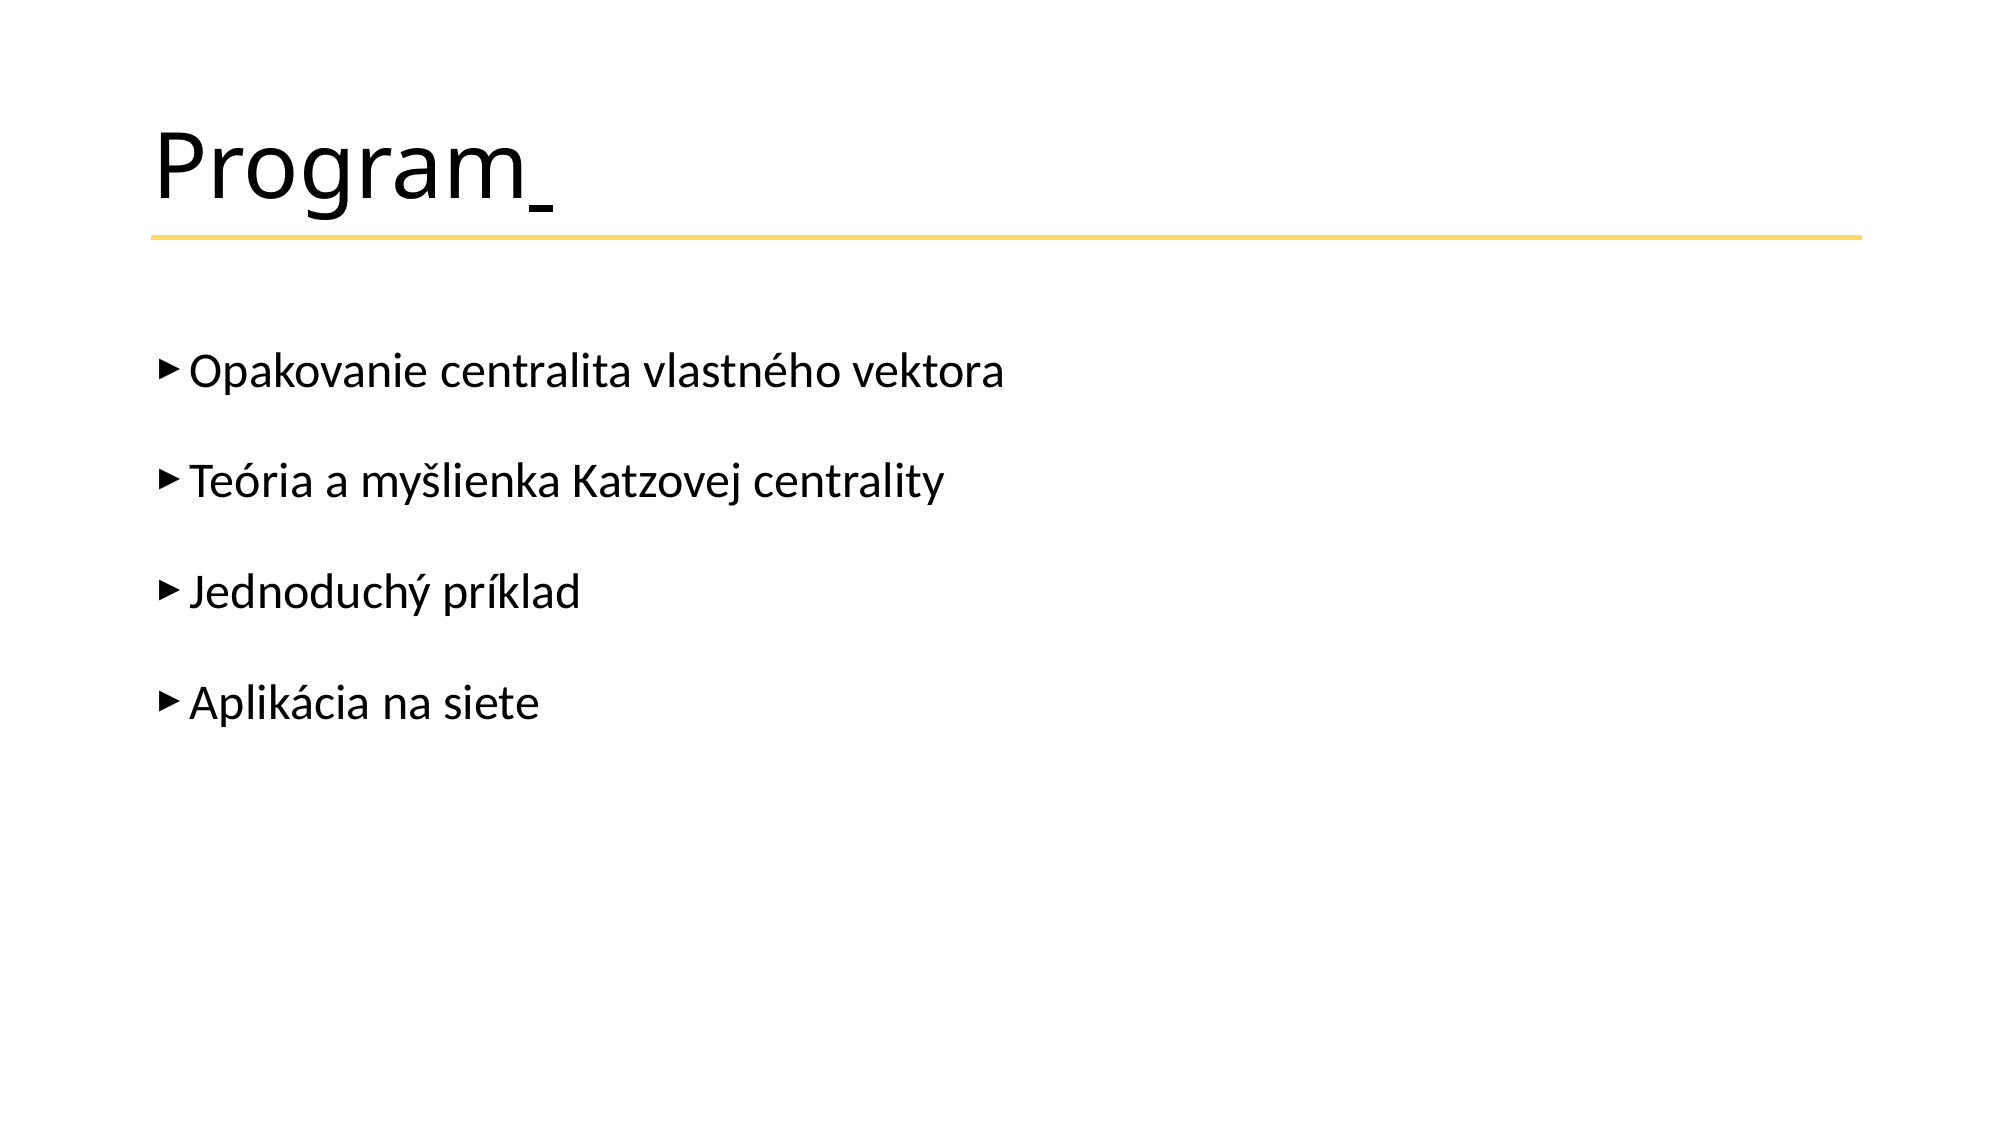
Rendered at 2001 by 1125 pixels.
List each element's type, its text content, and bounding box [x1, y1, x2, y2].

title Program [137, 59, 1863, 278]
list Opakovanie centralita vlastného vektora Teória a myšlienka Katzovej centrality Jednoduchý príklad Aplikácia na siete [137, 299, 1863, 1014]
